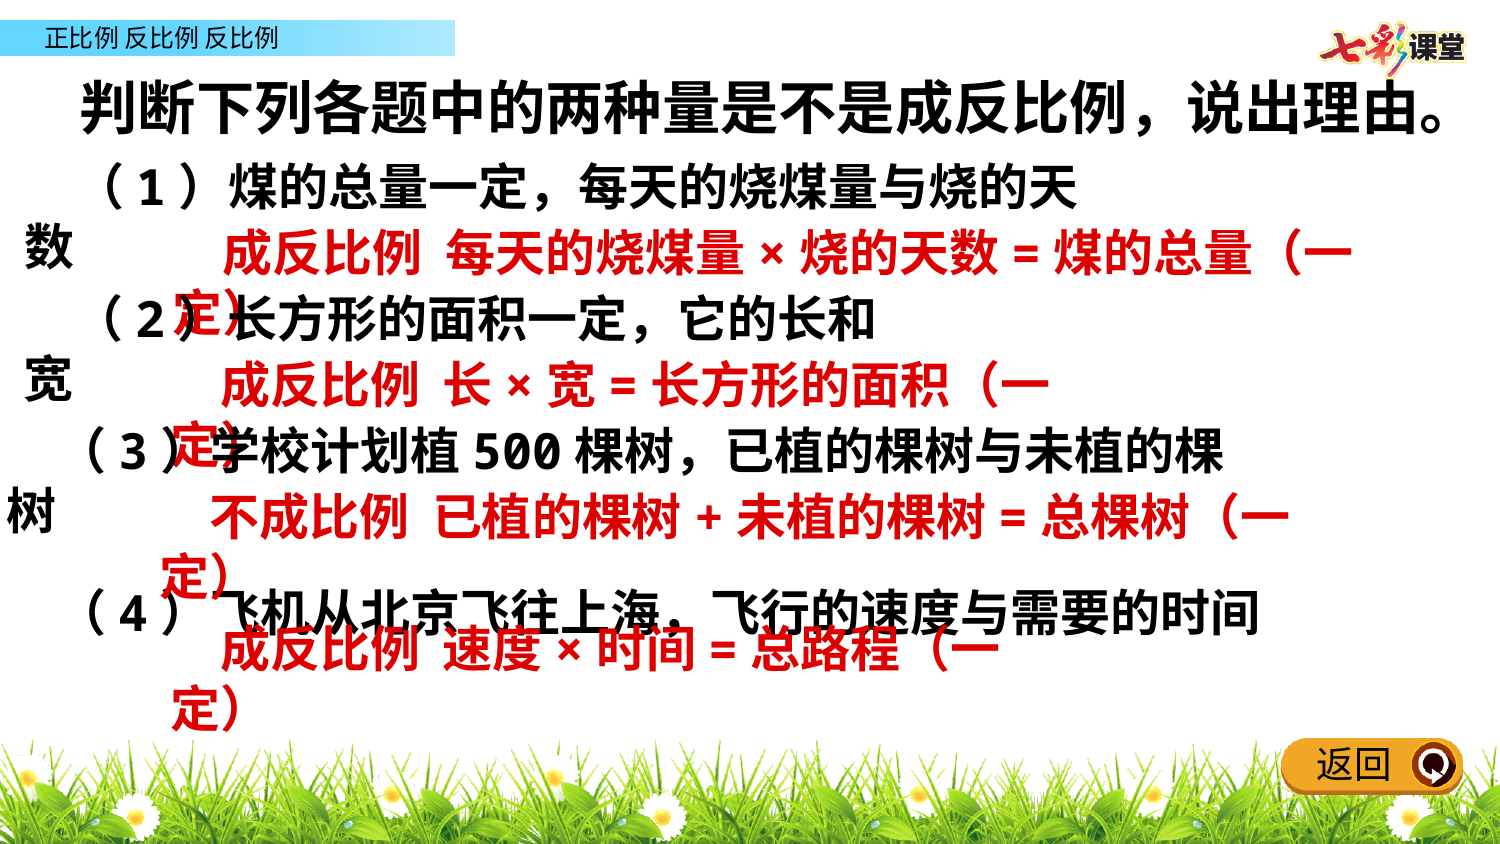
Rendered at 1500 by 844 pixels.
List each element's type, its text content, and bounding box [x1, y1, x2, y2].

text_box 成反比例 速度×时间=总路程（一定） [170, 646, 1051, 708]
text_box （2）长方形的面积一定，它的长和宽 [23, 317, 878, 378]
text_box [1281, 733, 1464, 795]
text_box （3）学校计划植500棵树，已植的棵树与未植的棵树 [6, 449, 1225, 510]
text_box （1）煤的总量一定，每天的烧煤量与烧的天数 [24, 185, 1079, 246]
picture [1316, 20, 1468, 64]
text_box 成反比例 每天的烧煤量×烧的天数=煤的总量（一定） [172, 251, 1404, 312]
text_box （4）飞机从北京飞往上海，飞行的速度与需要的时间 [6, 581, 1373, 642]
picture [0, 740, 1500, 844]
text_box 不成比例 已植的棵树+未植的棵树=总棵树（一定） [159, 515, 1341, 576]
text_box 成反比例 长×宽=长方形的面积（一定） [170, 383, 1101, 444]
text_box 判断下列各题中的两种量是不是成反比例，说出理由。 [64, 64, 1500, 150]
